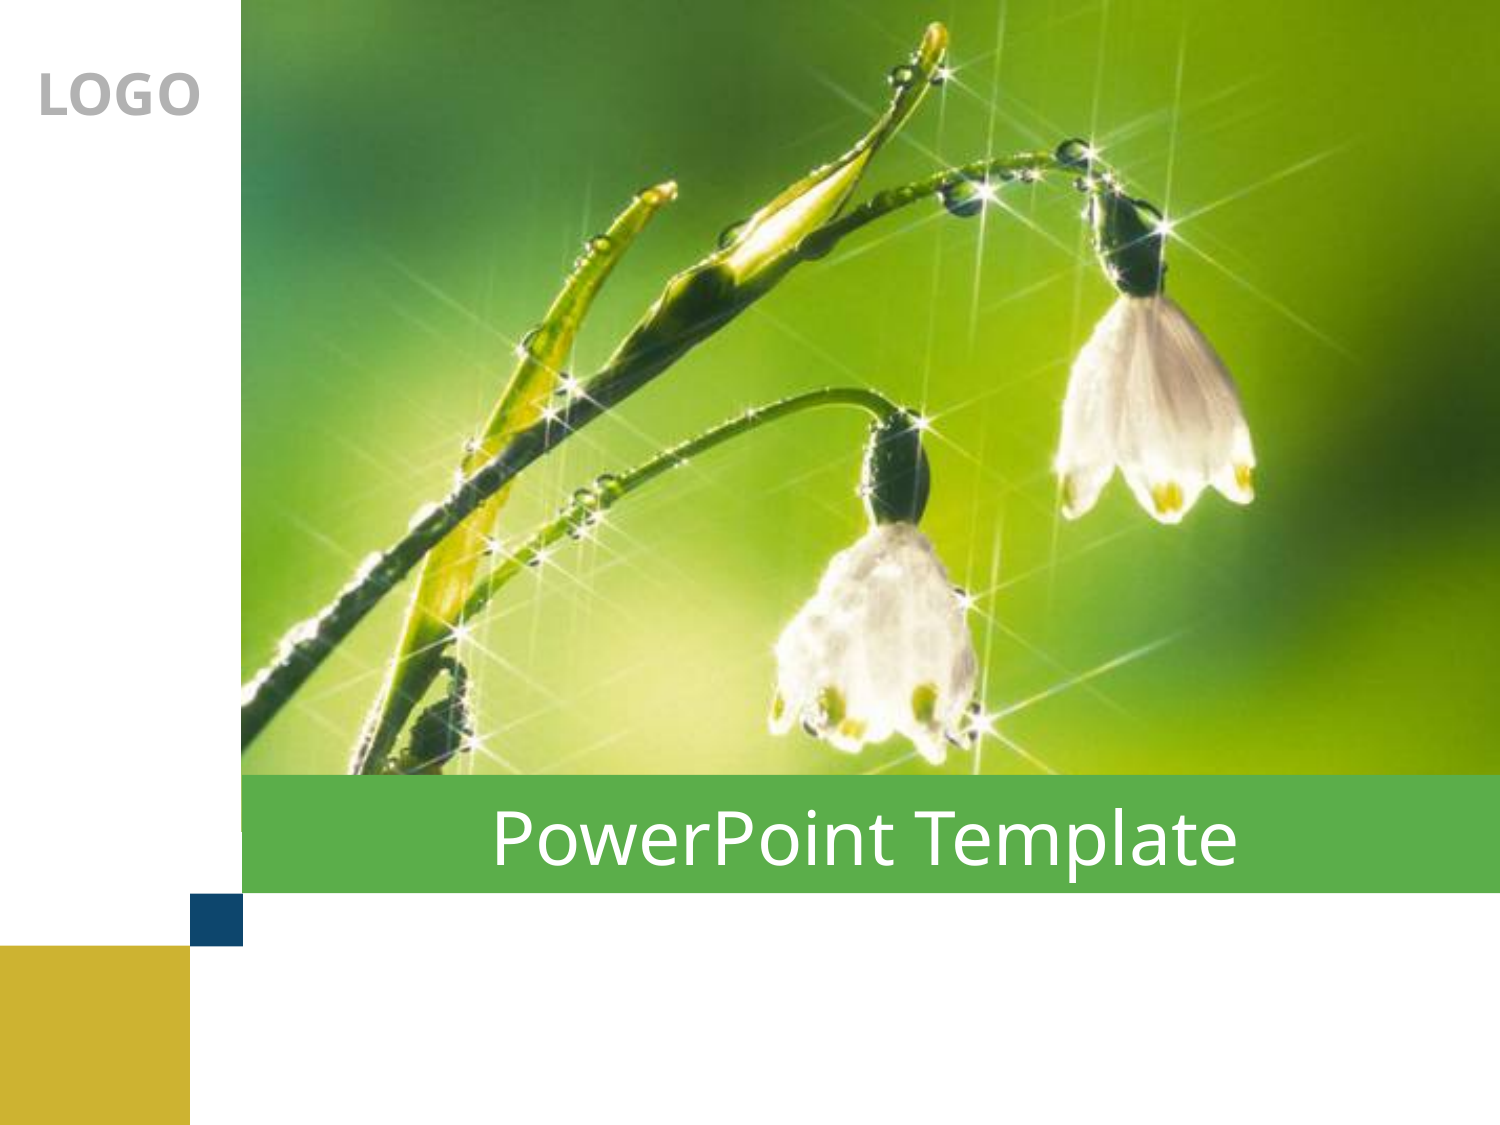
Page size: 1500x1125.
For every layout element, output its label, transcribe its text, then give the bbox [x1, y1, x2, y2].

title PowerPoint Template [256, 796, 1475, 875]
picture [241, 0, 1500, 832]
